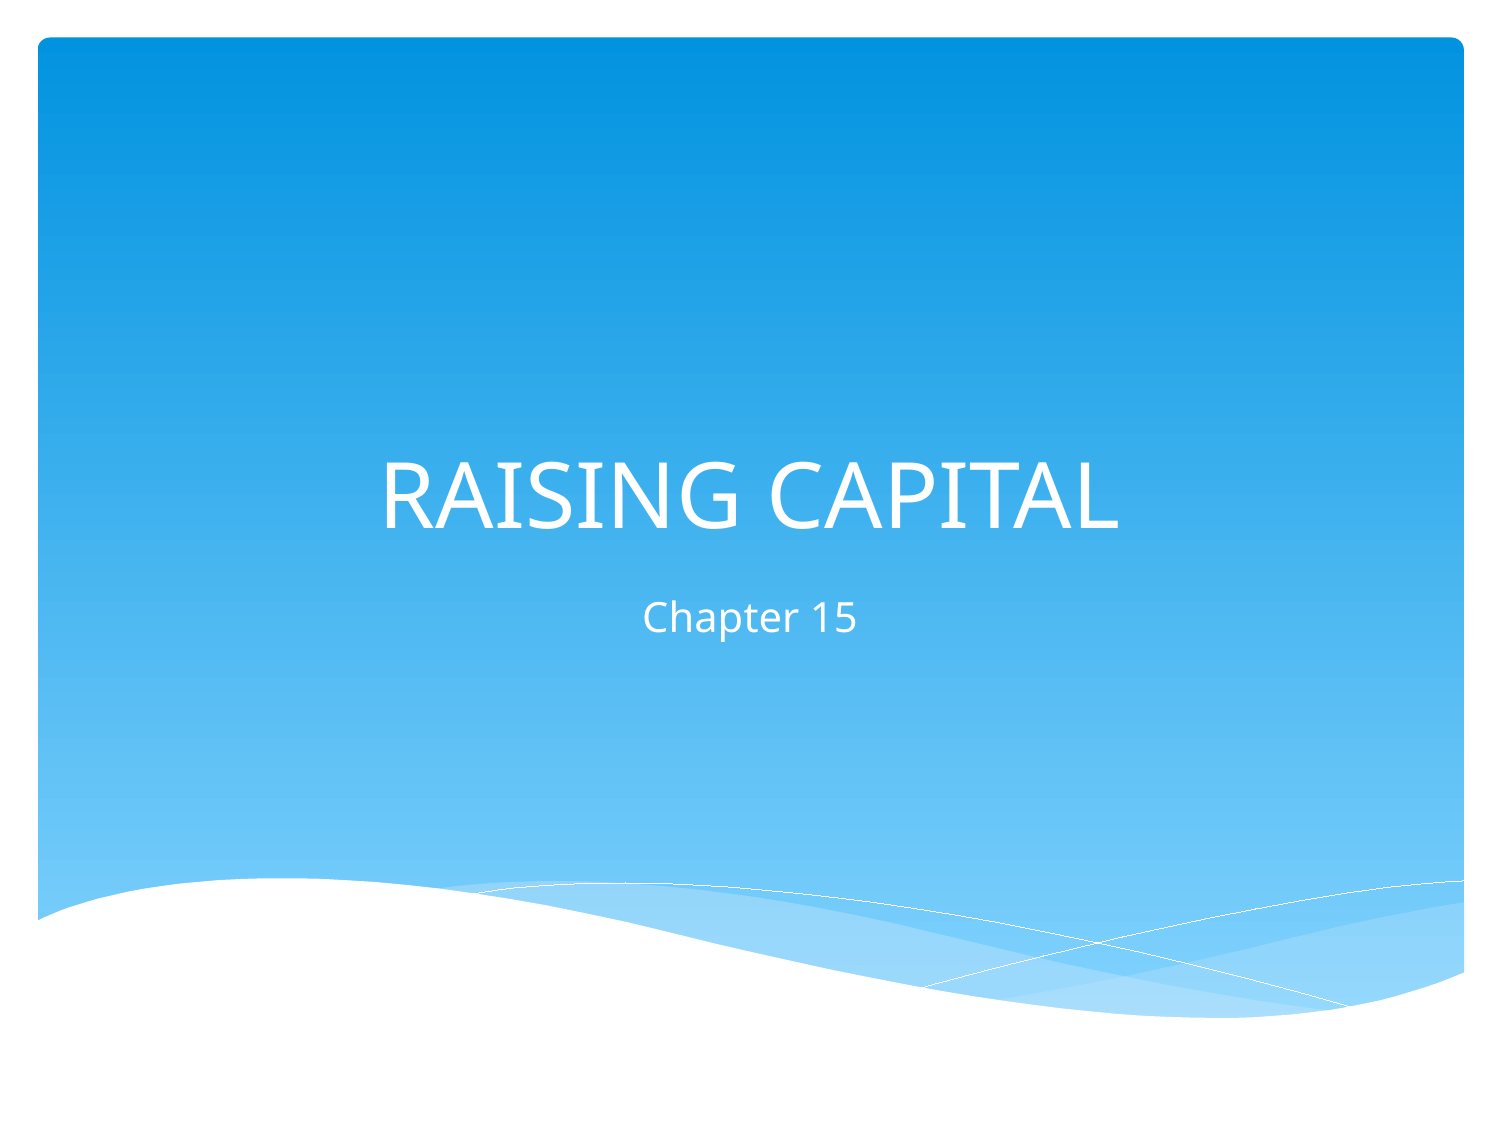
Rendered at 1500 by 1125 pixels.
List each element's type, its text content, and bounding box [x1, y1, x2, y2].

title RAISING CAPITAL [112, 262, 1388, 555]
subtitle Chapter 15 [225, 583, 1275, 825]
